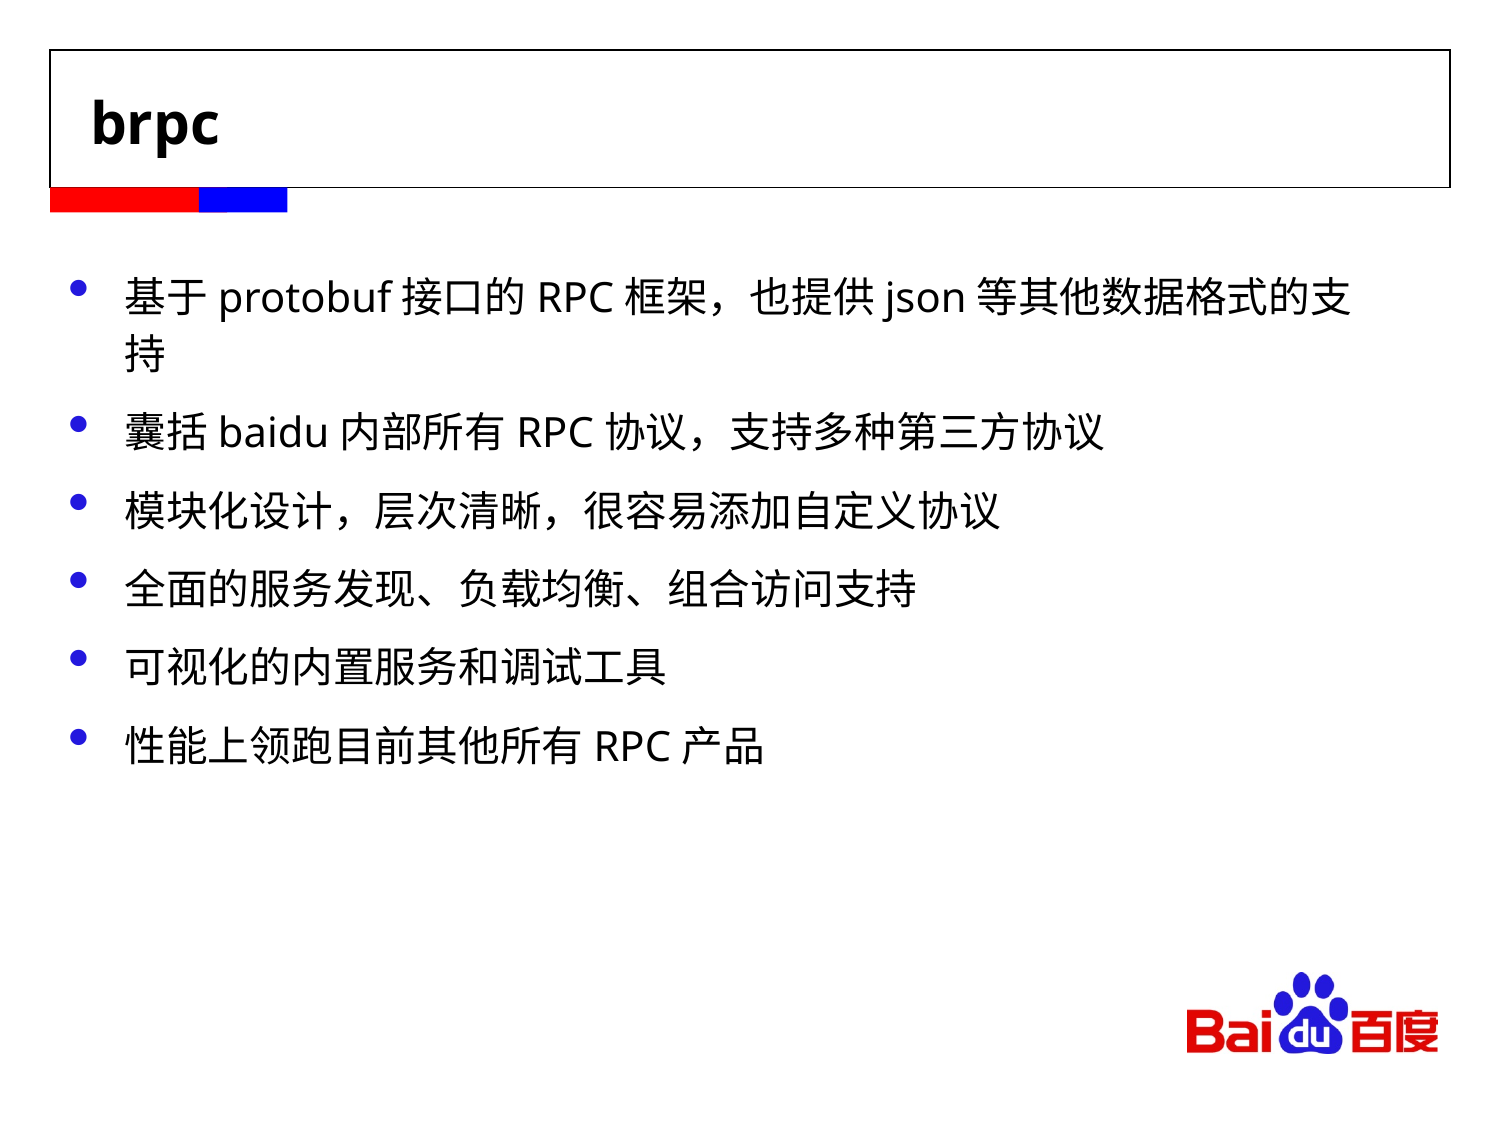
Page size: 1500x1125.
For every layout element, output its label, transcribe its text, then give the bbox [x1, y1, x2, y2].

list 基于protobuf接口的RPC框架，也提供json等其他数据格式的支持 囊括baidu内部所有RPC协议，支持多种第三方协议 模块化设计，层次清晰，很容易添加自定义协议 全面的服务发现、负载均衡、组合访问支持 可视化的内置服务和调试工具 性能上领跑目前其他所有RPC产品 [52, 255, 1377, 1024]
title brpc [74, 56, 1426, 185]
picture [1187, 972, 1438, 1054]
